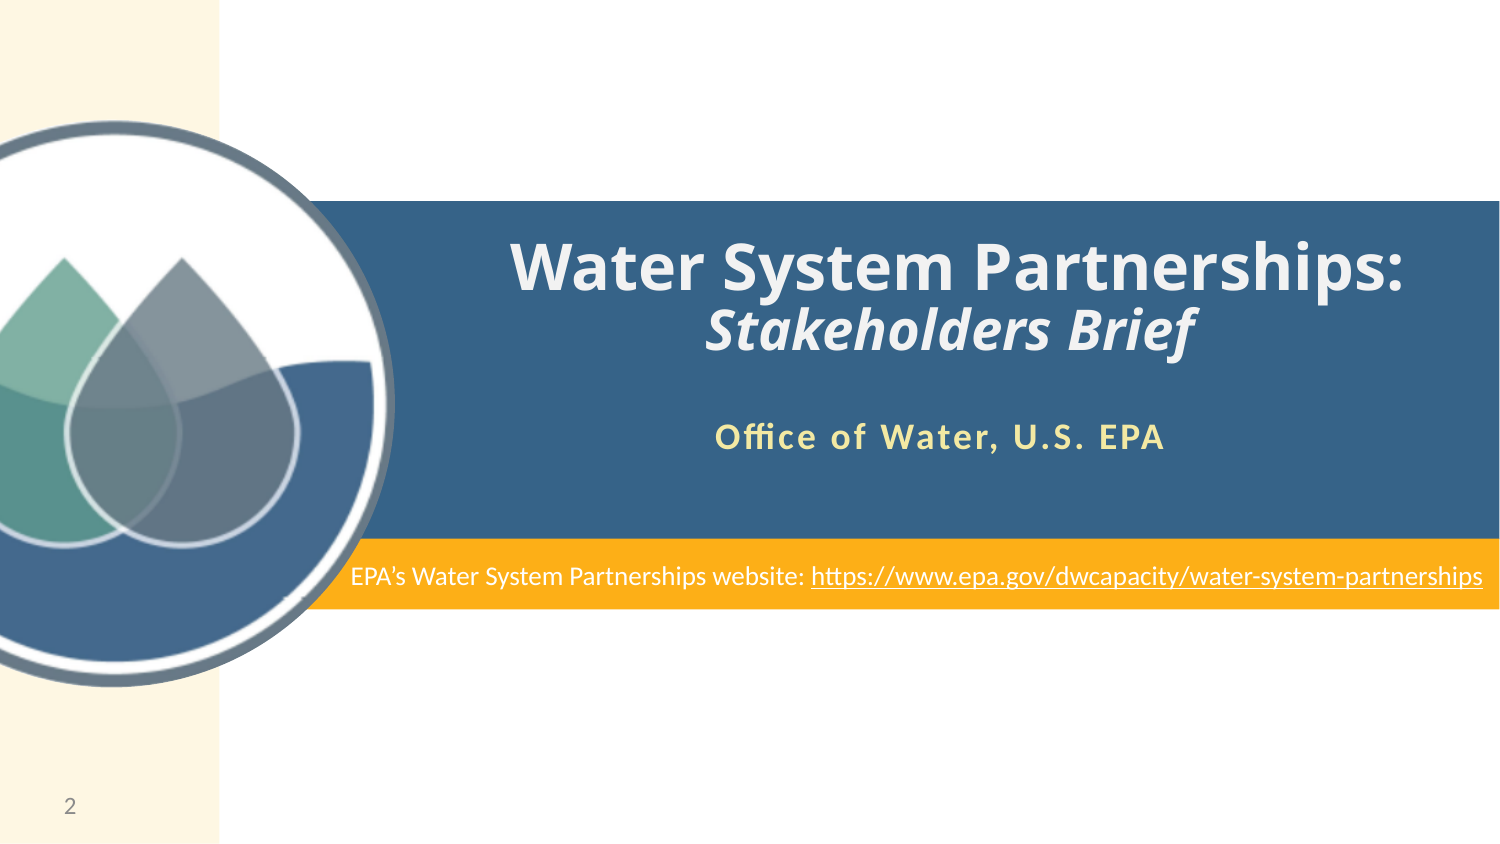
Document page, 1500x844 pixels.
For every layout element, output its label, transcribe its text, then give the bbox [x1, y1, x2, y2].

subtitle Office of Water, U.S. EPA [415, 409, 1465, 480]
title Water System Partnerships: Stakeholders Brief [415, 186, 1500, 369]
slide_number 2 [16, 782, 124, 828]
text_box EPA’s Water System Partnerships website: https://www.epa.gov/dwcapacity/water-system-partnerships [335, 551, 1500, 599]
